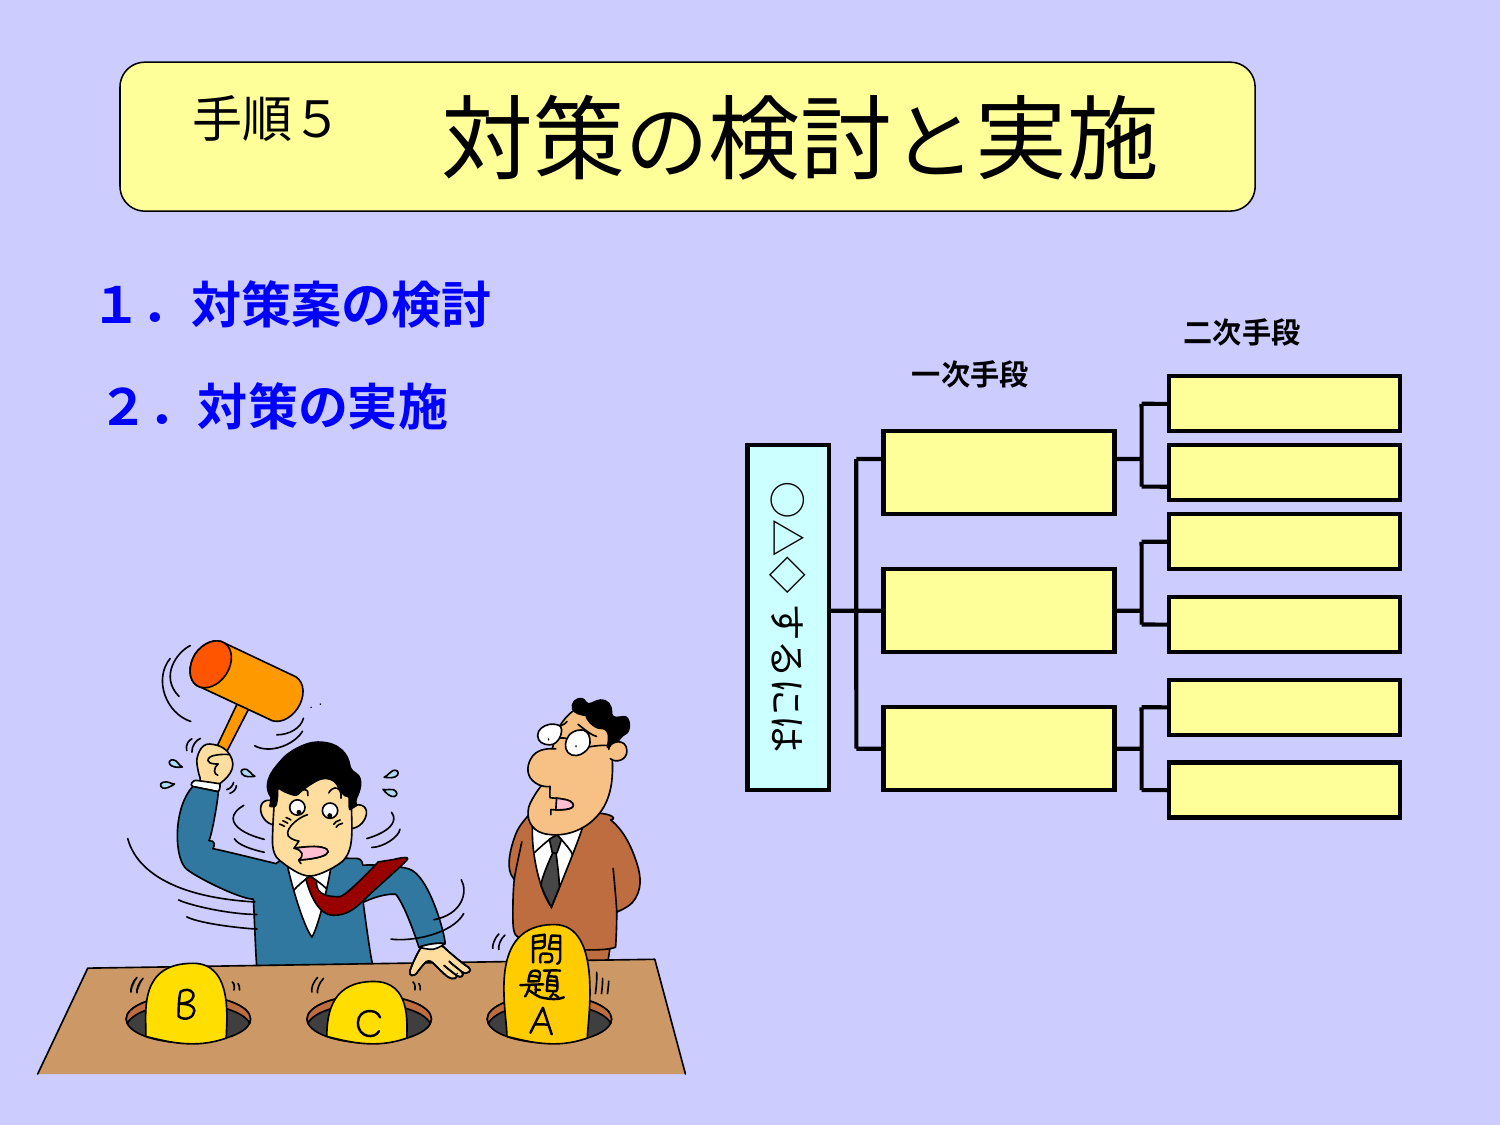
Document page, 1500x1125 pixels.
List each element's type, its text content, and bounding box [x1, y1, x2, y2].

text_box [120, 62, 339, 212]
text_box ２．対策の実施 [83, 368, 742, 459]
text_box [747, 306, 1400, 818]
subtitle １．対策案の検討 [76, 265, 686, 357]
picture [35, 635, 688, 1076]
text_box 手順５ [177, 79, 420, 155]
title 対策の検討と実施 [339, 57, 1262, 215]
